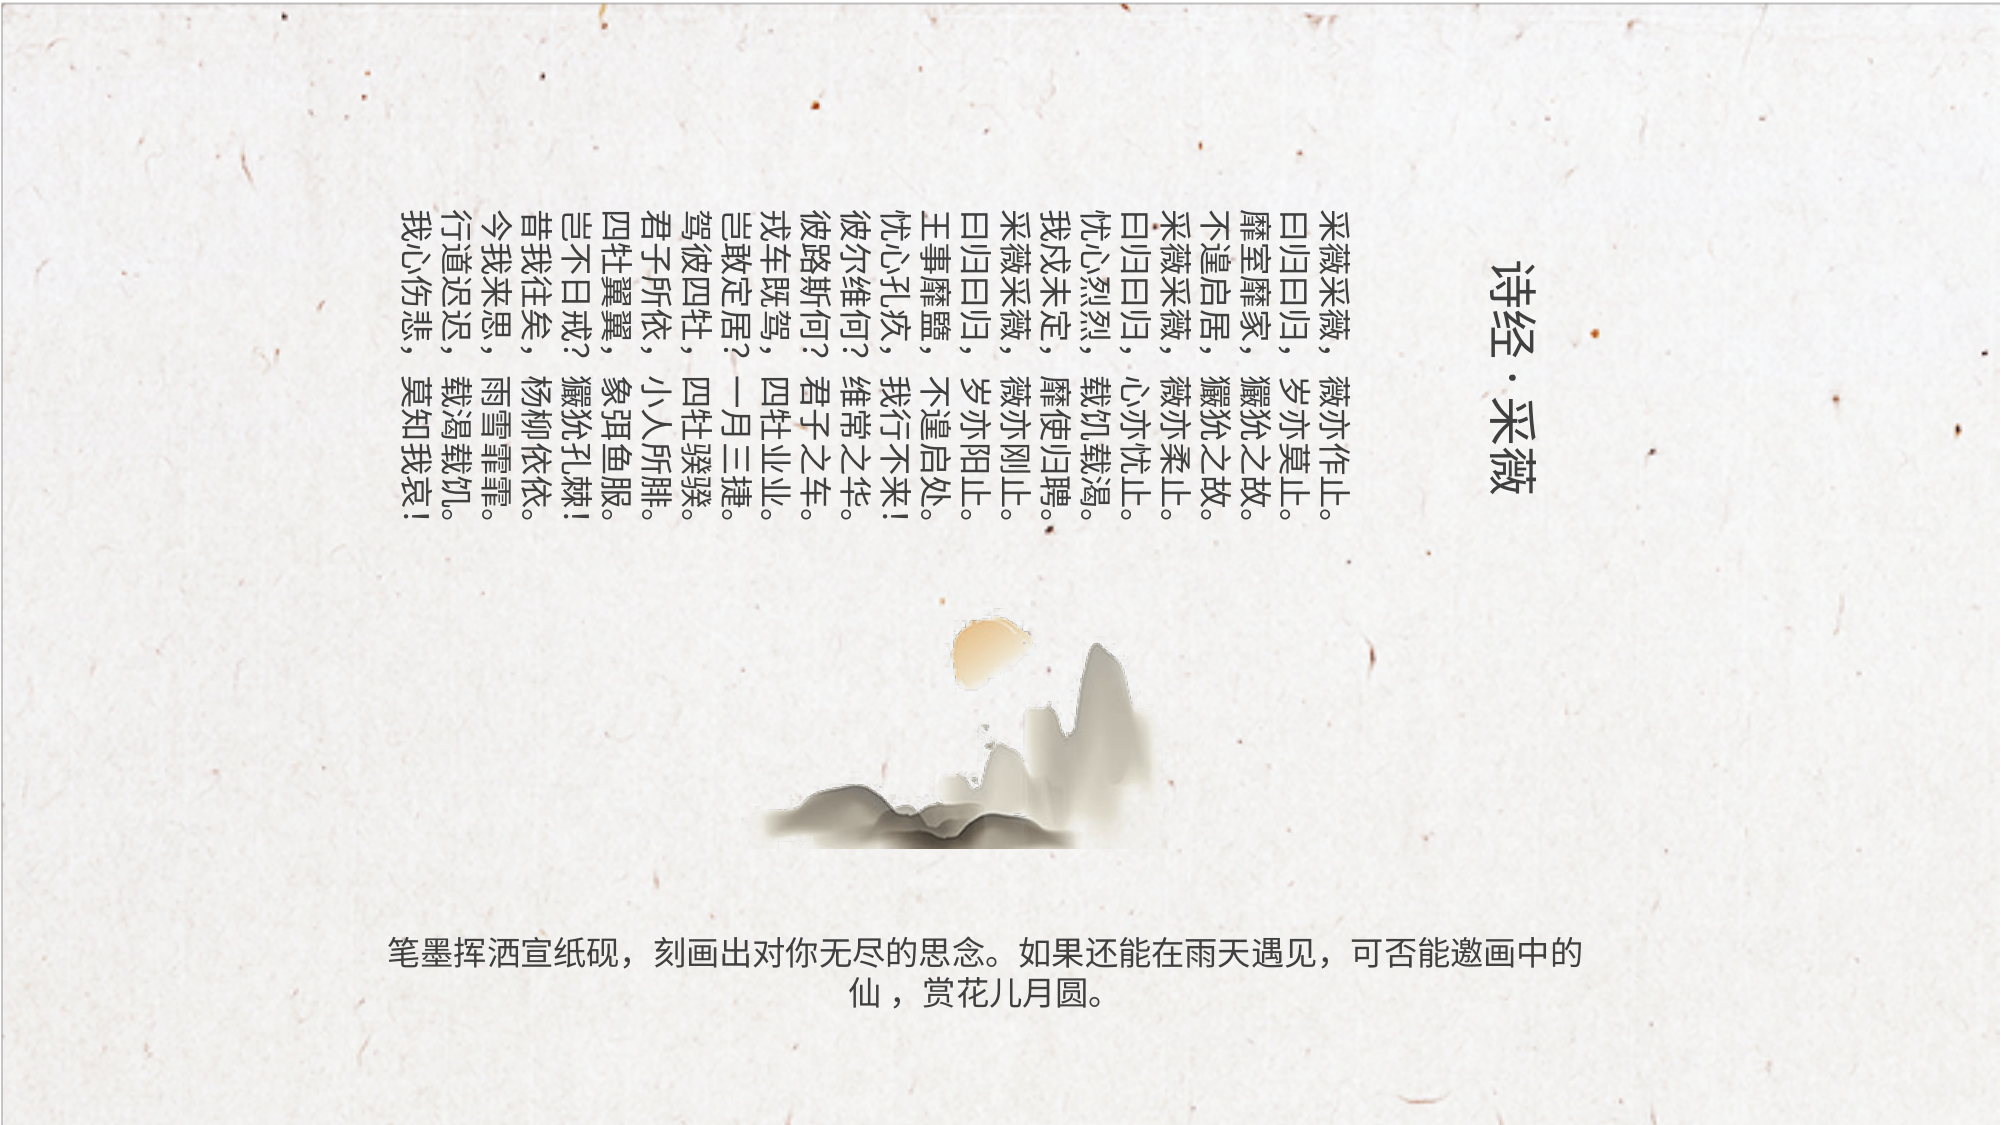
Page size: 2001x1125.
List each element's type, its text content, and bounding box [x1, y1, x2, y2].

text_box 采薇采薇，薇亦作止。曰归曰归，岁亦莫止。 靡室靡家，玁狁之故。不遑启居，玁狁之故。 采薇采薇，薇亦柔止。曰归曰归，心亦忧止。 忧心烈烈，载饥载渴。我戍未定，靡使归聘。 采薇采薇，薇亦刚止。曰归曰归，岁亦阳止。 王事靡盬，不遑启处。忧心孔疚，我行不来！ 彼尔维何？维常之华。彼路斯何？君子之车。 戎车既驾，四牡业业。岂敢定居？一月三捷。 驾彼四牡，四牡骙骙。君子所依，小人所腓。 四牡翼翼，象弭鱼服。岂不日戒？玁狁孔棘！ 昔我往矣，杨柳依依。今我来思，雨雪霏霏。 行道迟迟，载渴载饥。我心伤悲，莫知我哀！ [363, 194, 1364, 525]
picture [0, 0, 2000, 1125]
text_box 笔墨挥洒宣纸砚，刻画出对你无尽的思念。如果还能在雨天遇见，可否能邀画中的仙 ，赏花儿月圆。 [363, 924, 1608, 1019]
text_box 诗经·采薇 [1461, 244, 1553, 475]
